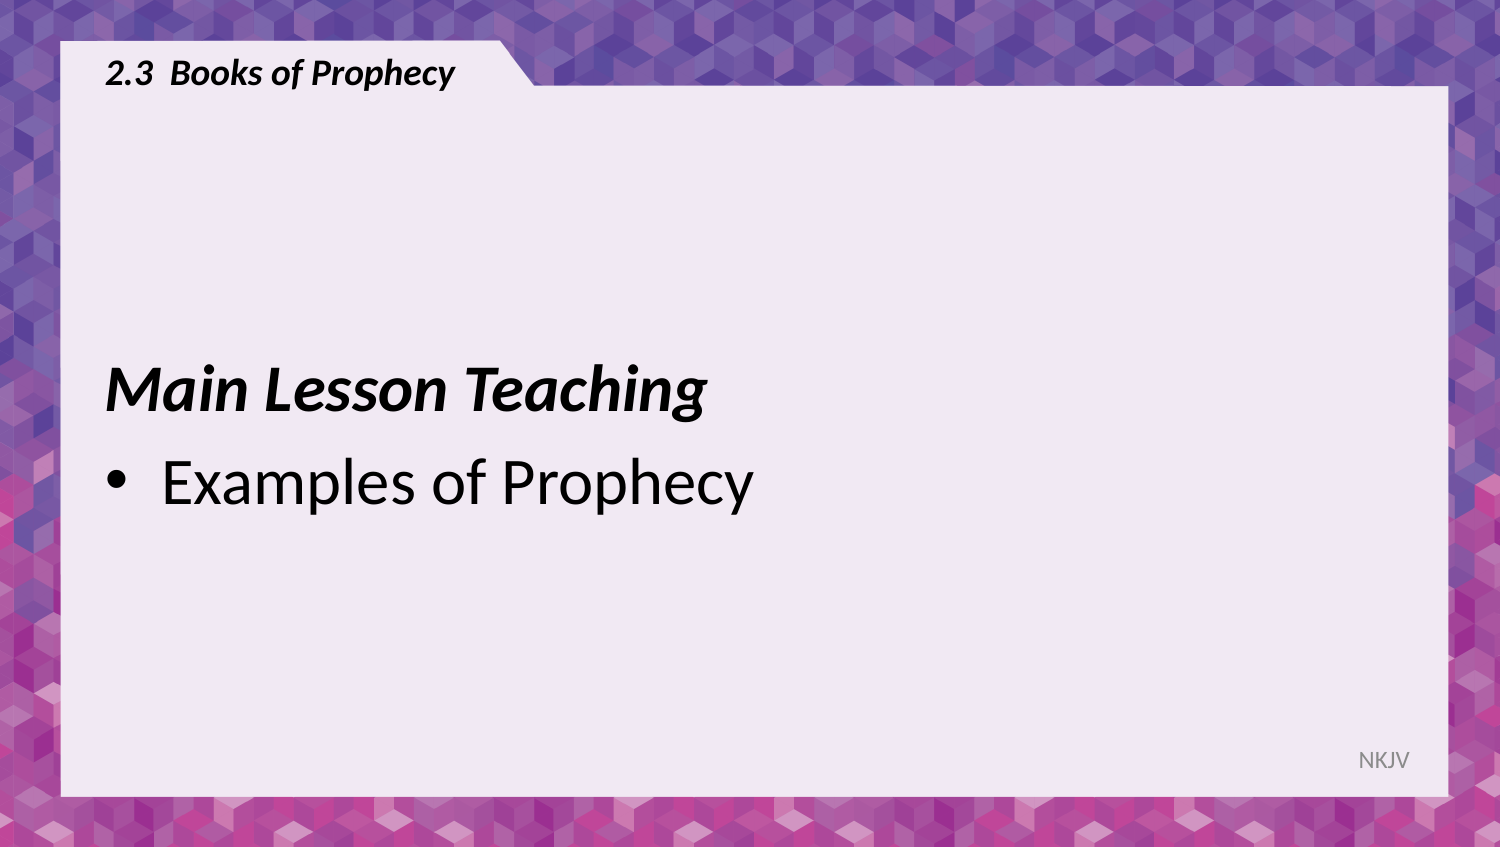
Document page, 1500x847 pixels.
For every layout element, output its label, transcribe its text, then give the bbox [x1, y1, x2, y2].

list Main Lesson Teaching Examples of Prophecy [89, 141, 1403, 722]
footer NKJV [950, 736, 1425, 782]
picture [0, 0, 1500, 847]
title 2.3 Books of Prophecy [89, 33, 1420, 108]
